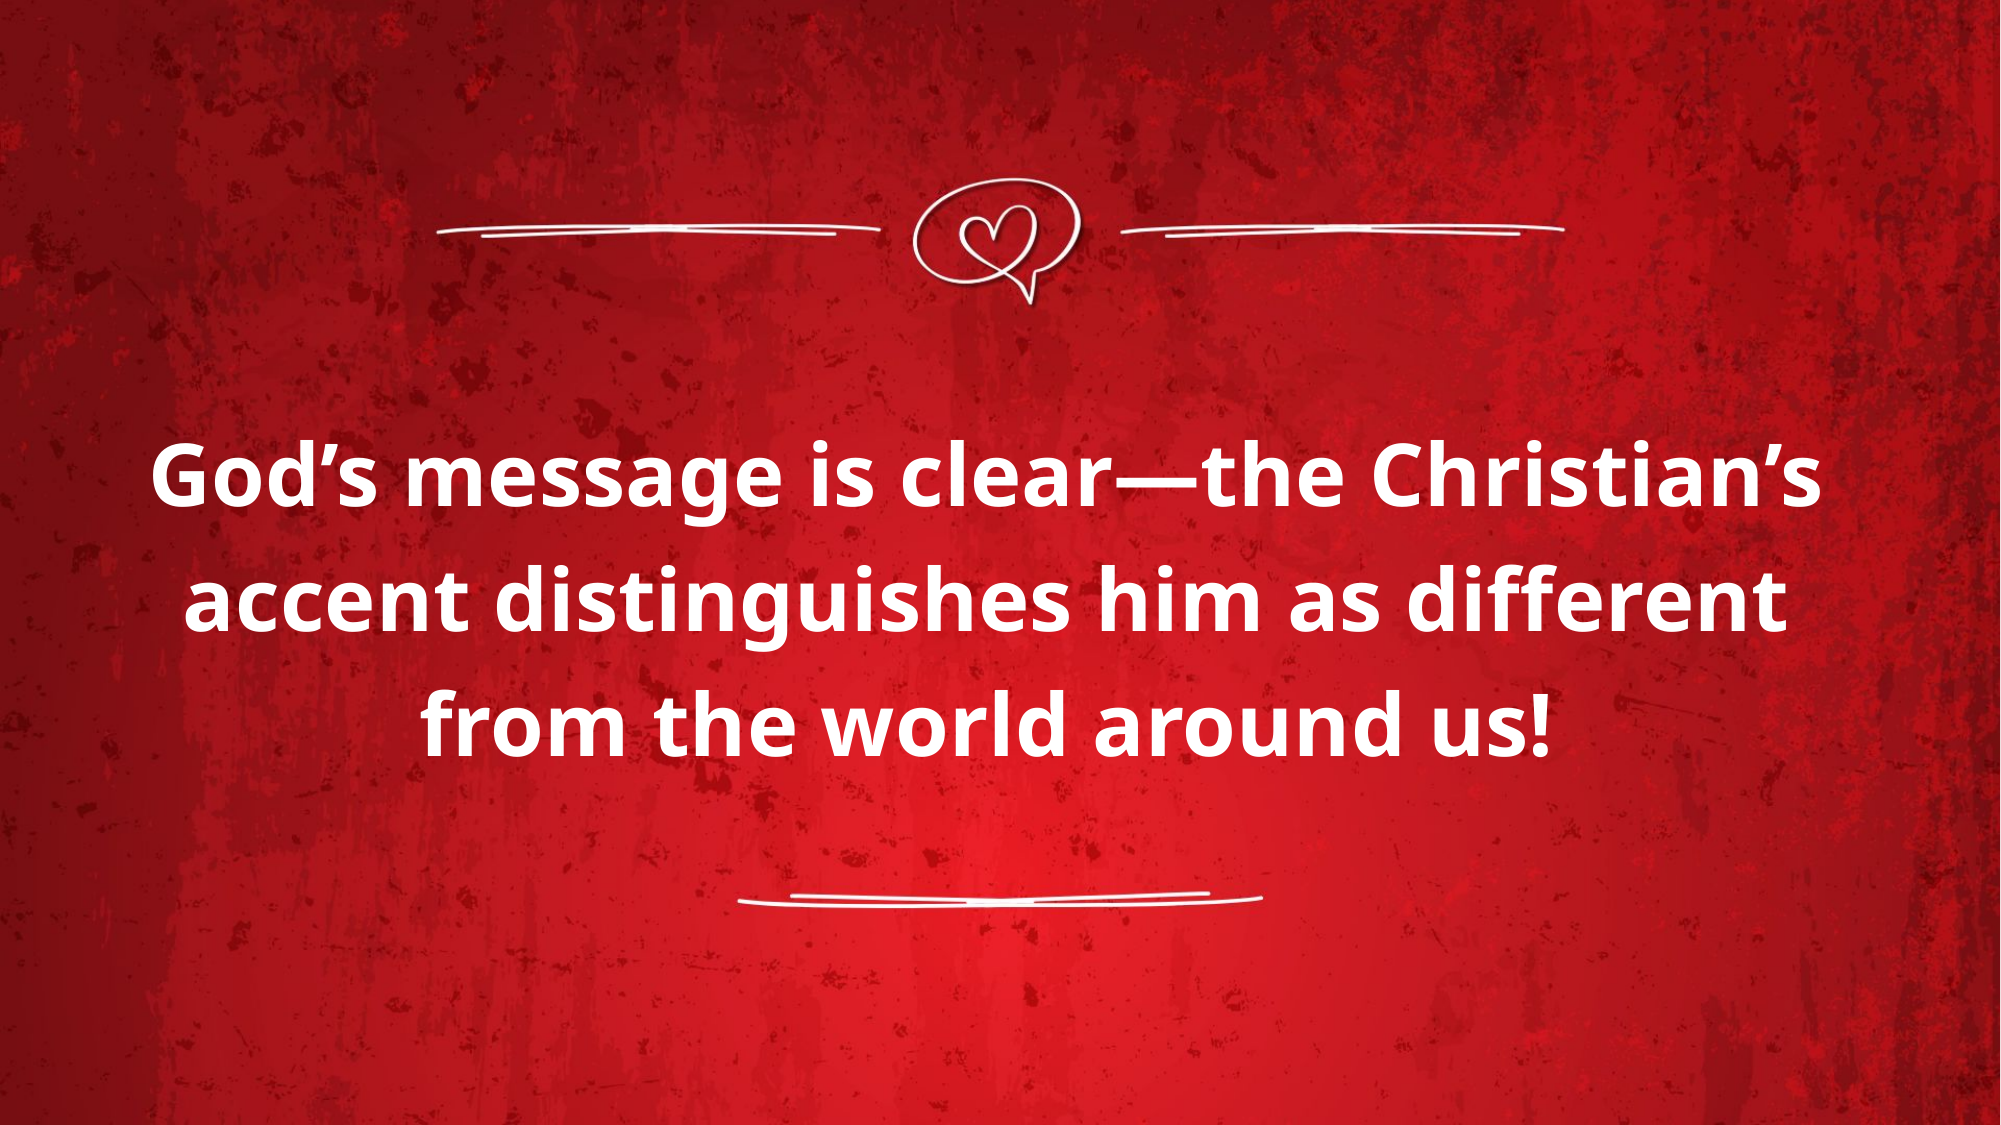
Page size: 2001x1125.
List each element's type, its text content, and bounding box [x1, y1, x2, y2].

picture [0, 0, 2001, 1125]
list God’s message is clear—the Christian’s accent distinguishes him as different from the world around us! [128, 328, 1847, 844]
